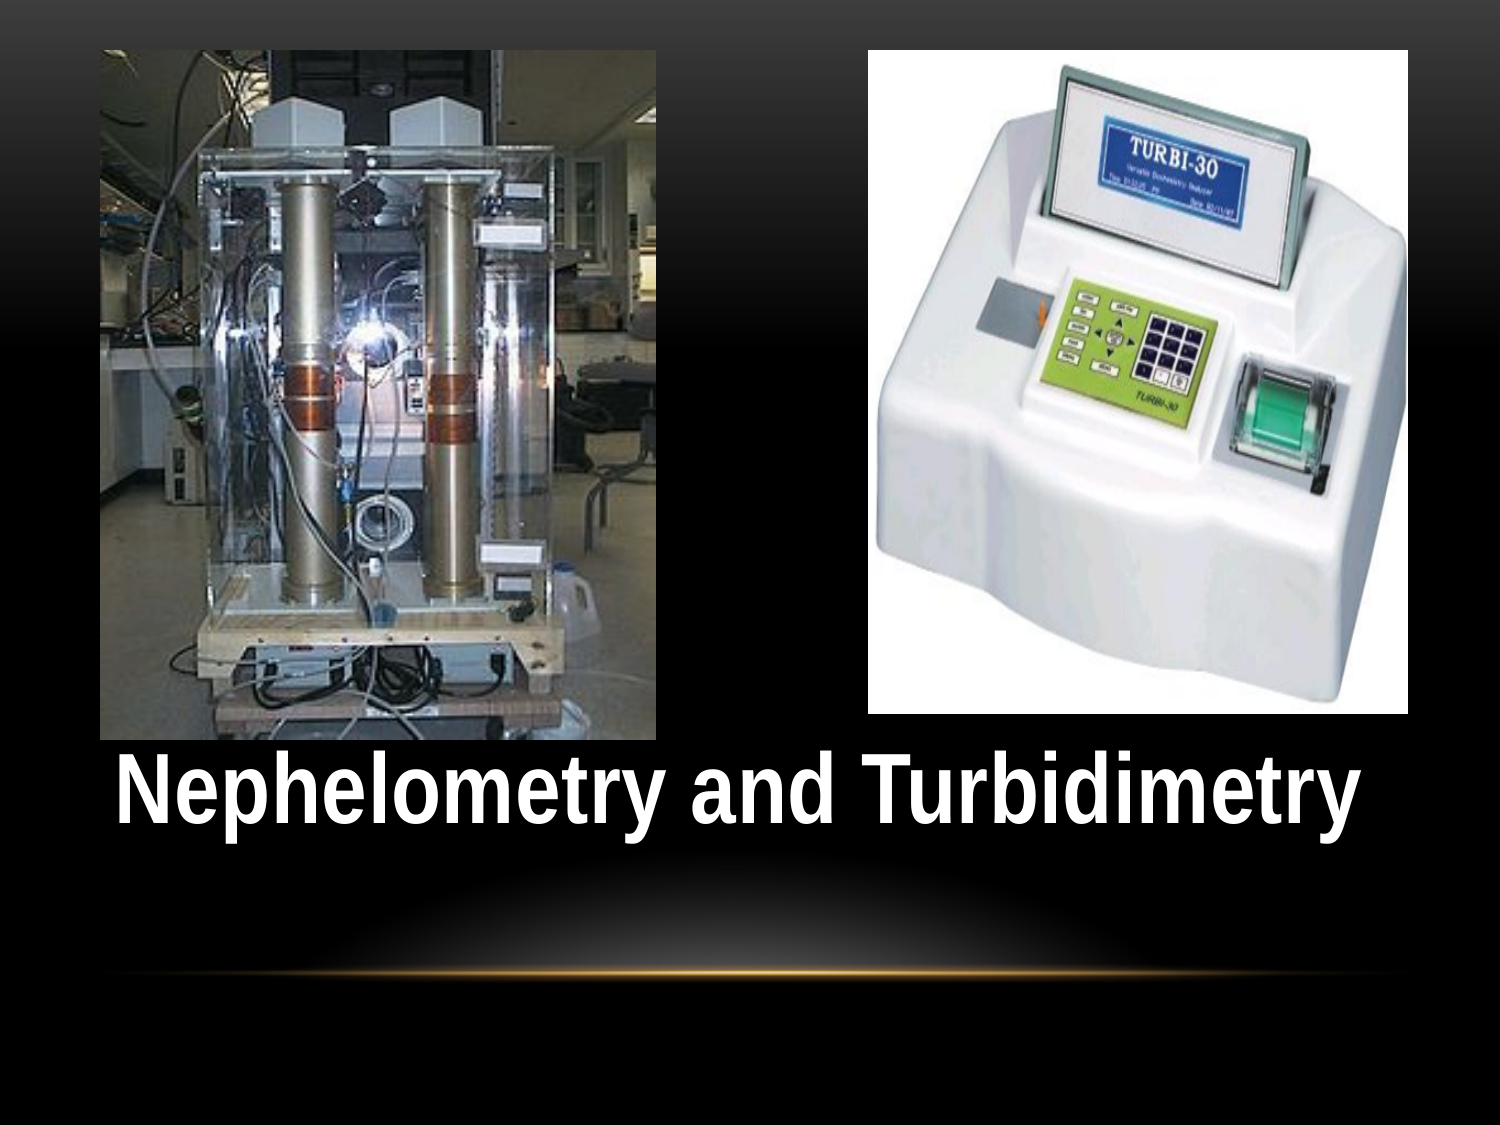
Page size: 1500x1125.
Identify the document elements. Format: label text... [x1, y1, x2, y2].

picture [0, 0, 1500, 1125]
list Nephelometry and Turbidimetry [99, 716, 1404, 938]
